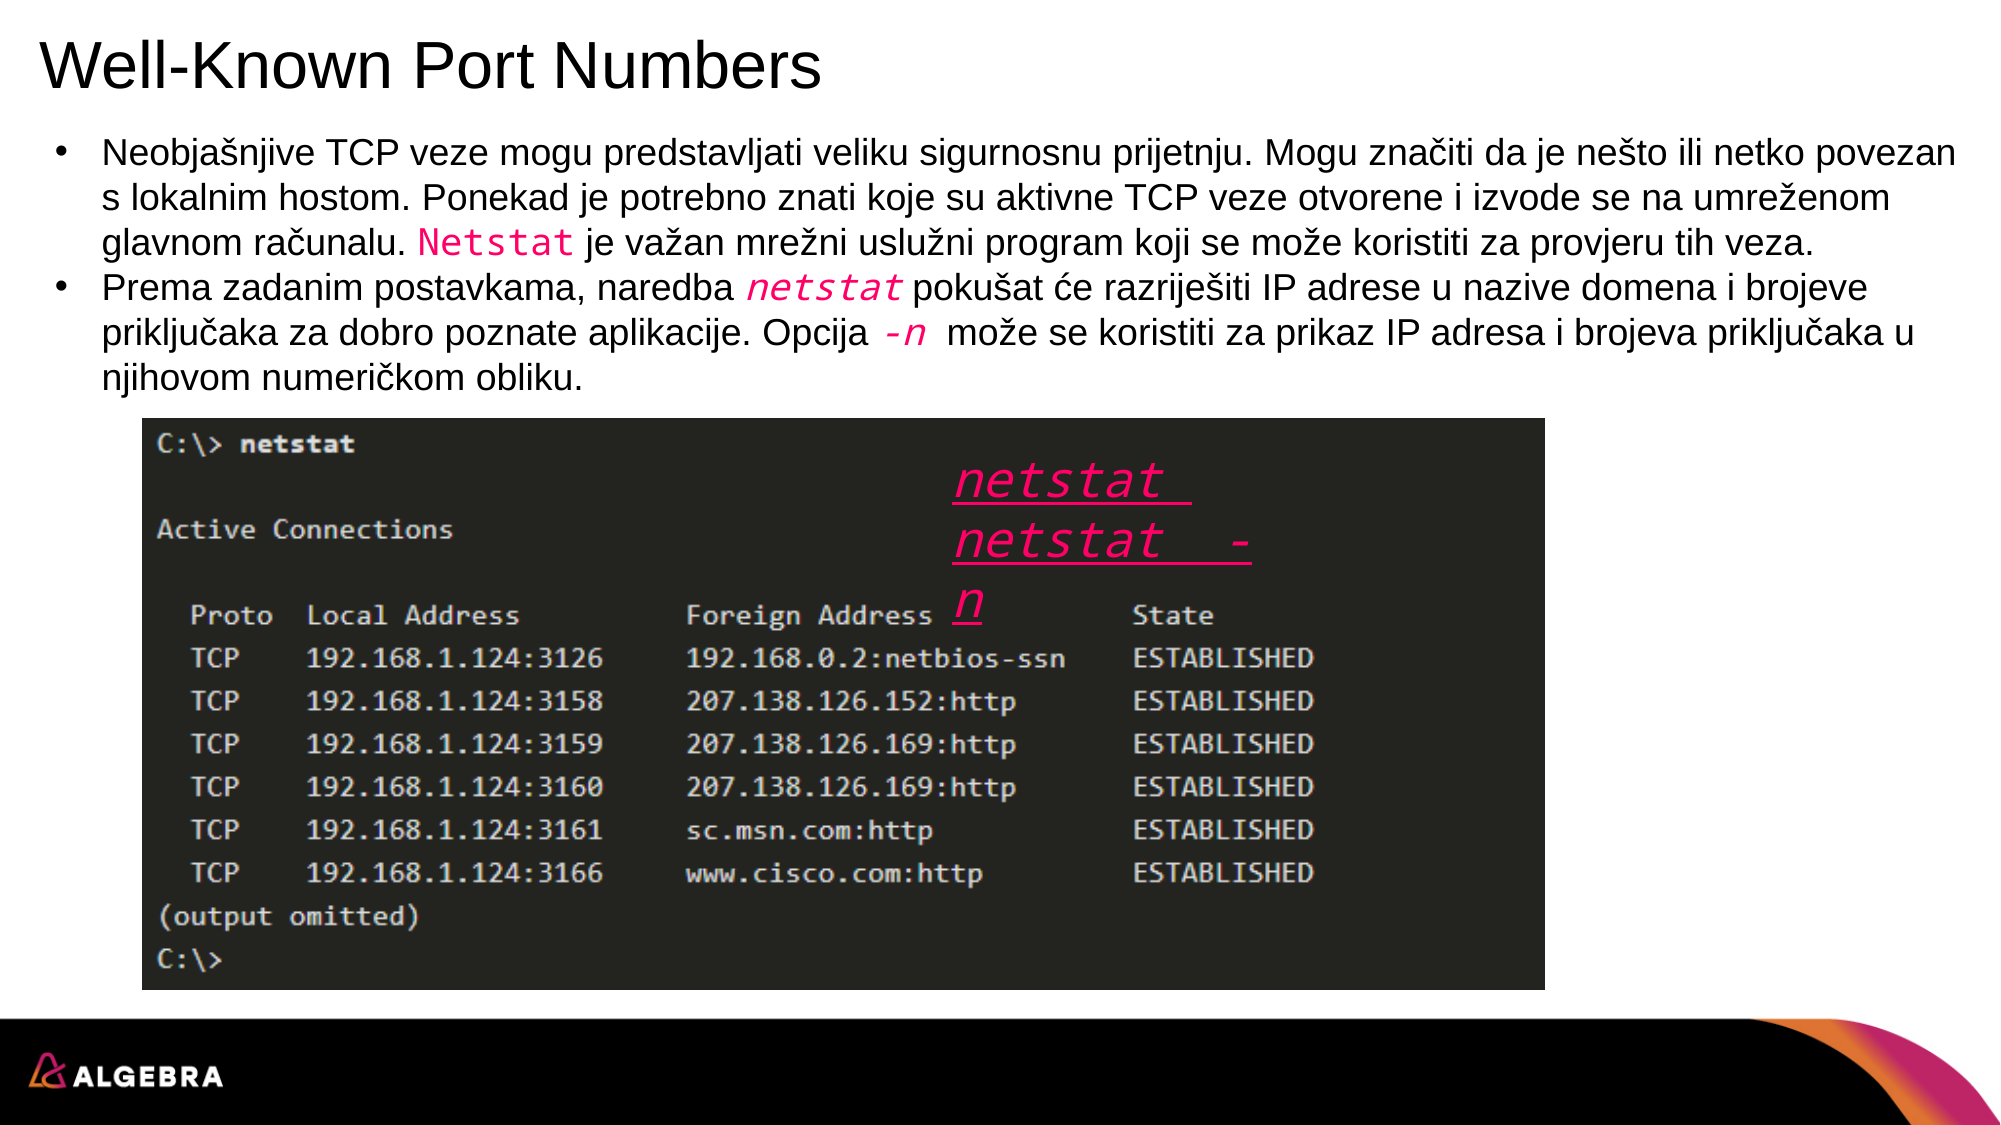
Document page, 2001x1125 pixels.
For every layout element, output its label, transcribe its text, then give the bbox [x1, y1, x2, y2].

title Well-Known Port Numbers [39, 23, 1813, 108]
text_box Neobjašnjive TCP veze mogu predstavljati veliku sigurnosnu prijetnju. Mogu značiti da je nešto ili netko povezan s lokalnim hostom. Ponekad je potrebno znati koje su aktivne TCP veze otvorene i izvode se na umreženom glavnom računalu. Netstat je važan mrežni uslužni program koji se može koristiti za provjeru tih veza. Prema zadanim postavkama, naredba netstat pokušat će razriješiti IP adrese u nazive domena i brojeve priključaka za dobro poznate aplikacije. Opcija -n može se koristiti za prikaz IP adresa i brojeva priključaka u njihovom numeričkom obliku. [39, 120, 2000, 405]
picture [0, 0, 2001, 1125]
